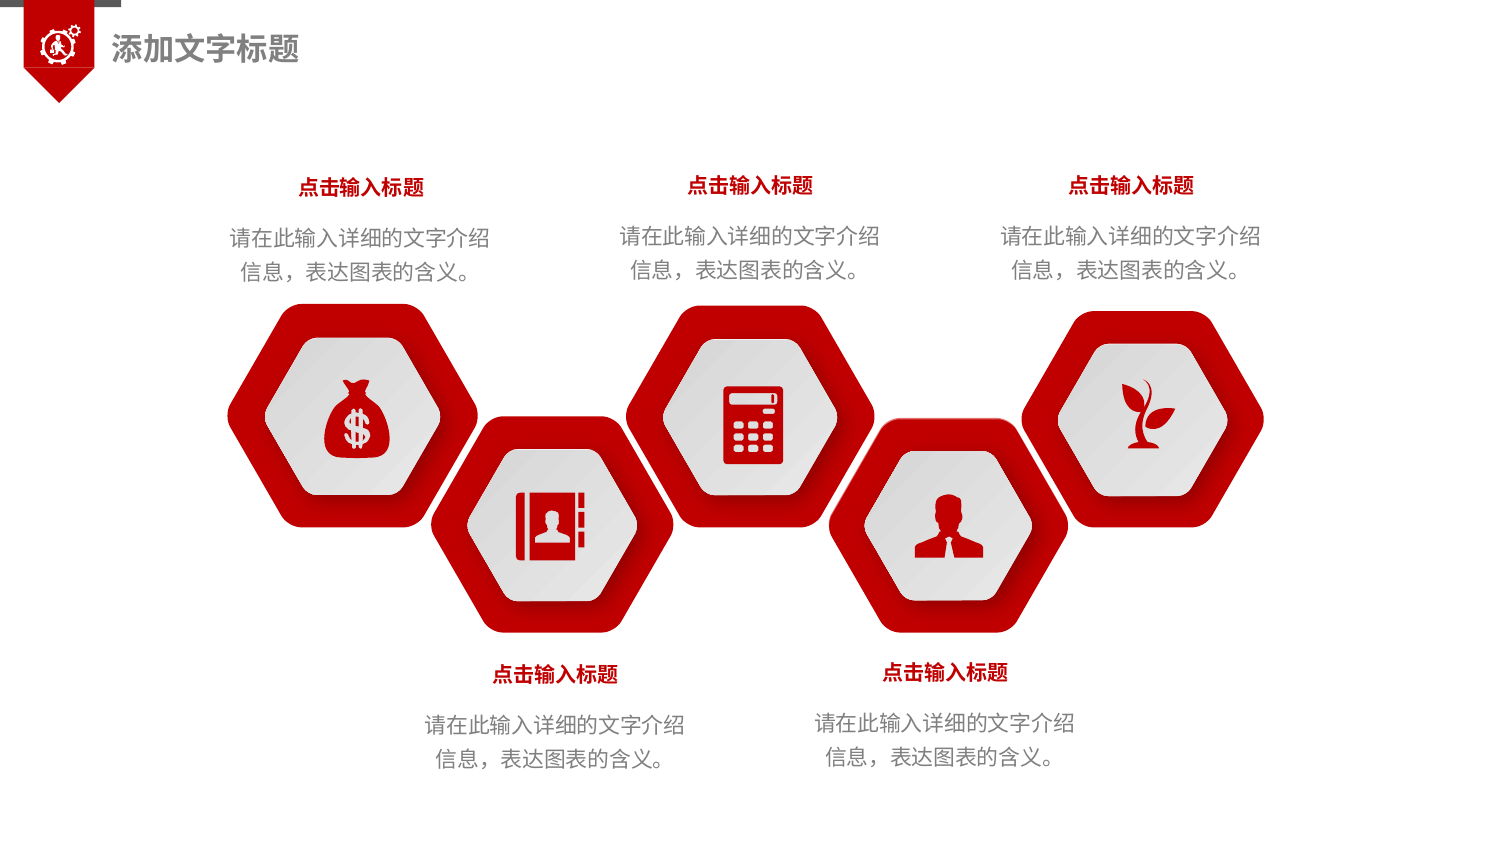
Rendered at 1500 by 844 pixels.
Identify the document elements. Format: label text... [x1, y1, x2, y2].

text_box [95, 0, 122, 8]
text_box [23, 0, 95, 104]
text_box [828, 417, 1069, 633]
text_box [793, 652, 1096, 778]
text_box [404, 653, 706, 780]
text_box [723, 386, 784, 465]
text_box [0, 0, 23, 8]
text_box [625, 305, 875, 528]
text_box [209, 166, 512, 293]
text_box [227, 303, 478, 528]
text_box 添加文字标题 [103, 24, 343, 71]
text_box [431, 416, 674, 633]
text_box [979, 164, 1282, 291]
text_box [515, 492, 585, 561]
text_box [599, 164, 901, 291]
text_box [1021, 311, 1264, 528]
